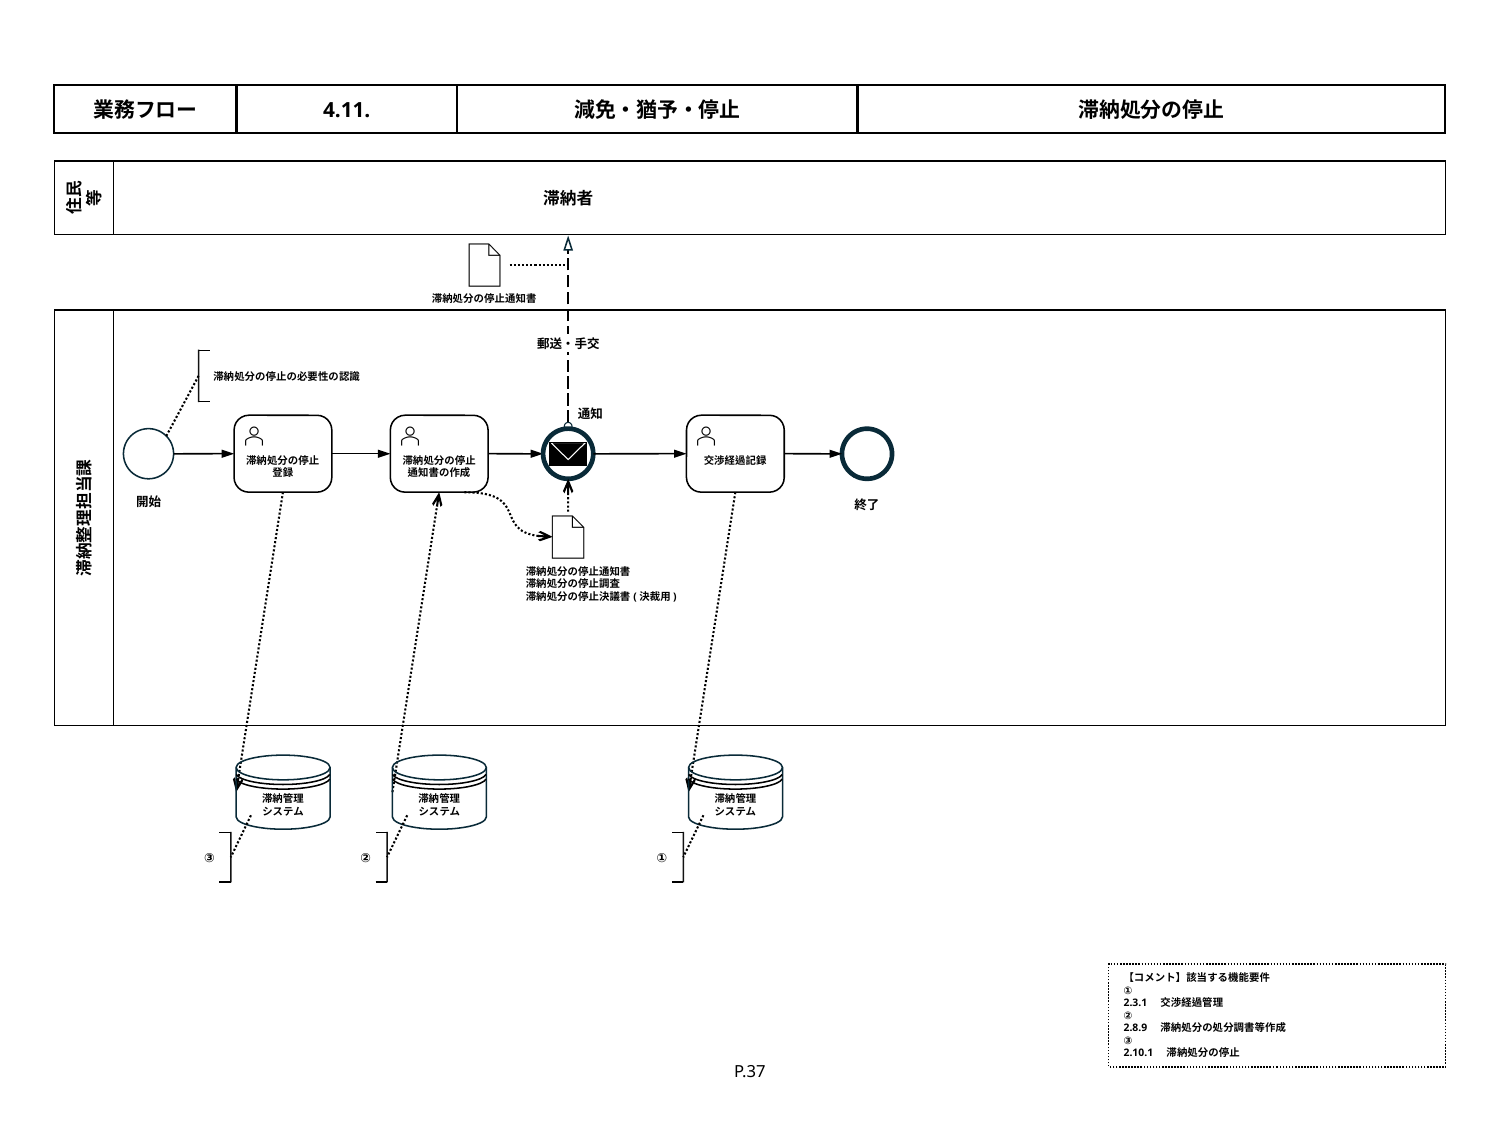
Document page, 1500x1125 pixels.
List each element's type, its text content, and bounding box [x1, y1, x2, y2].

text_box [389, 414, 489, 493]
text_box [563, 237, 573, 309]
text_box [235, 754, 331, 830]
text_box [685, 414, 785, 493]
text_box 【コメント】該当する機能要件 ① 2.3.1 交渉経過管理 ② 2.8.9 滞納処分の処分調書等作成 ③ 2.10.1 滞納処分の停止 [1107, 963, 1447, 1069]
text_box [53, 84, 1447, 134]
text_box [53, 160, 1447, 236]
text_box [579, 814, 704, 883]
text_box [53, 309, 1447, 727]
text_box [126, 814, 252, 883]
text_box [283, 814, 408, 883]
slide_number P.37 [581, 1042, 919, 1103]
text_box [463, 491, 614, 605]
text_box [391, 754, 487, 830]
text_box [402, 239, 569, 328]
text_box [233, 414, 333, 493]
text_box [687, 754, 784, 830]
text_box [542, 428, 594, 480]
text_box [165, 349, 417, 437]
